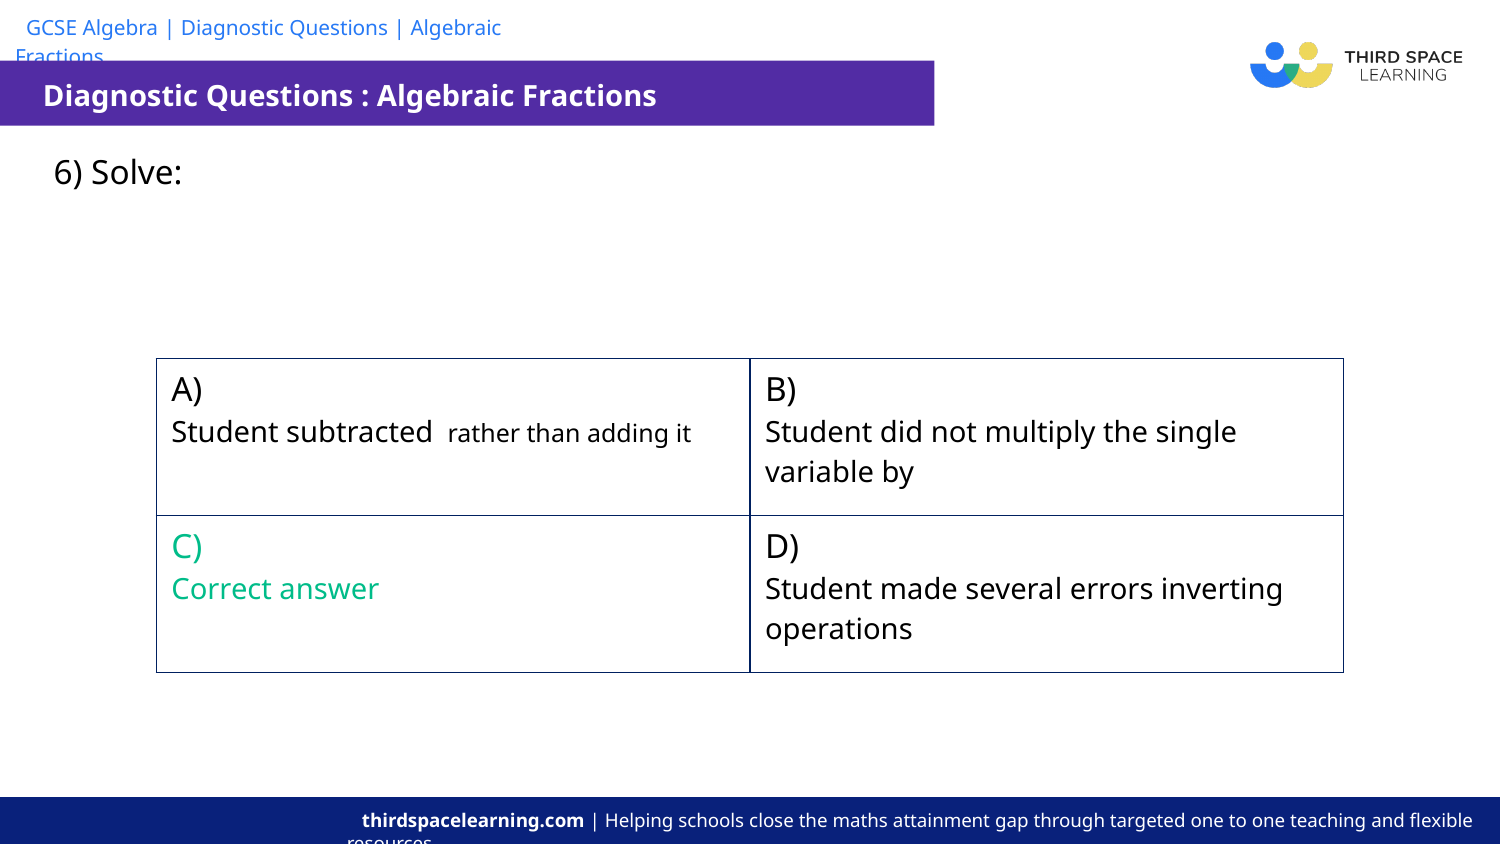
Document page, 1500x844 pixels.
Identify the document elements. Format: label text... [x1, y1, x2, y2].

text_box Diagnostic Questions : Algebraic Fractions [27, 61, 778, 127]
picture [1250, 33, 1465, 99]
